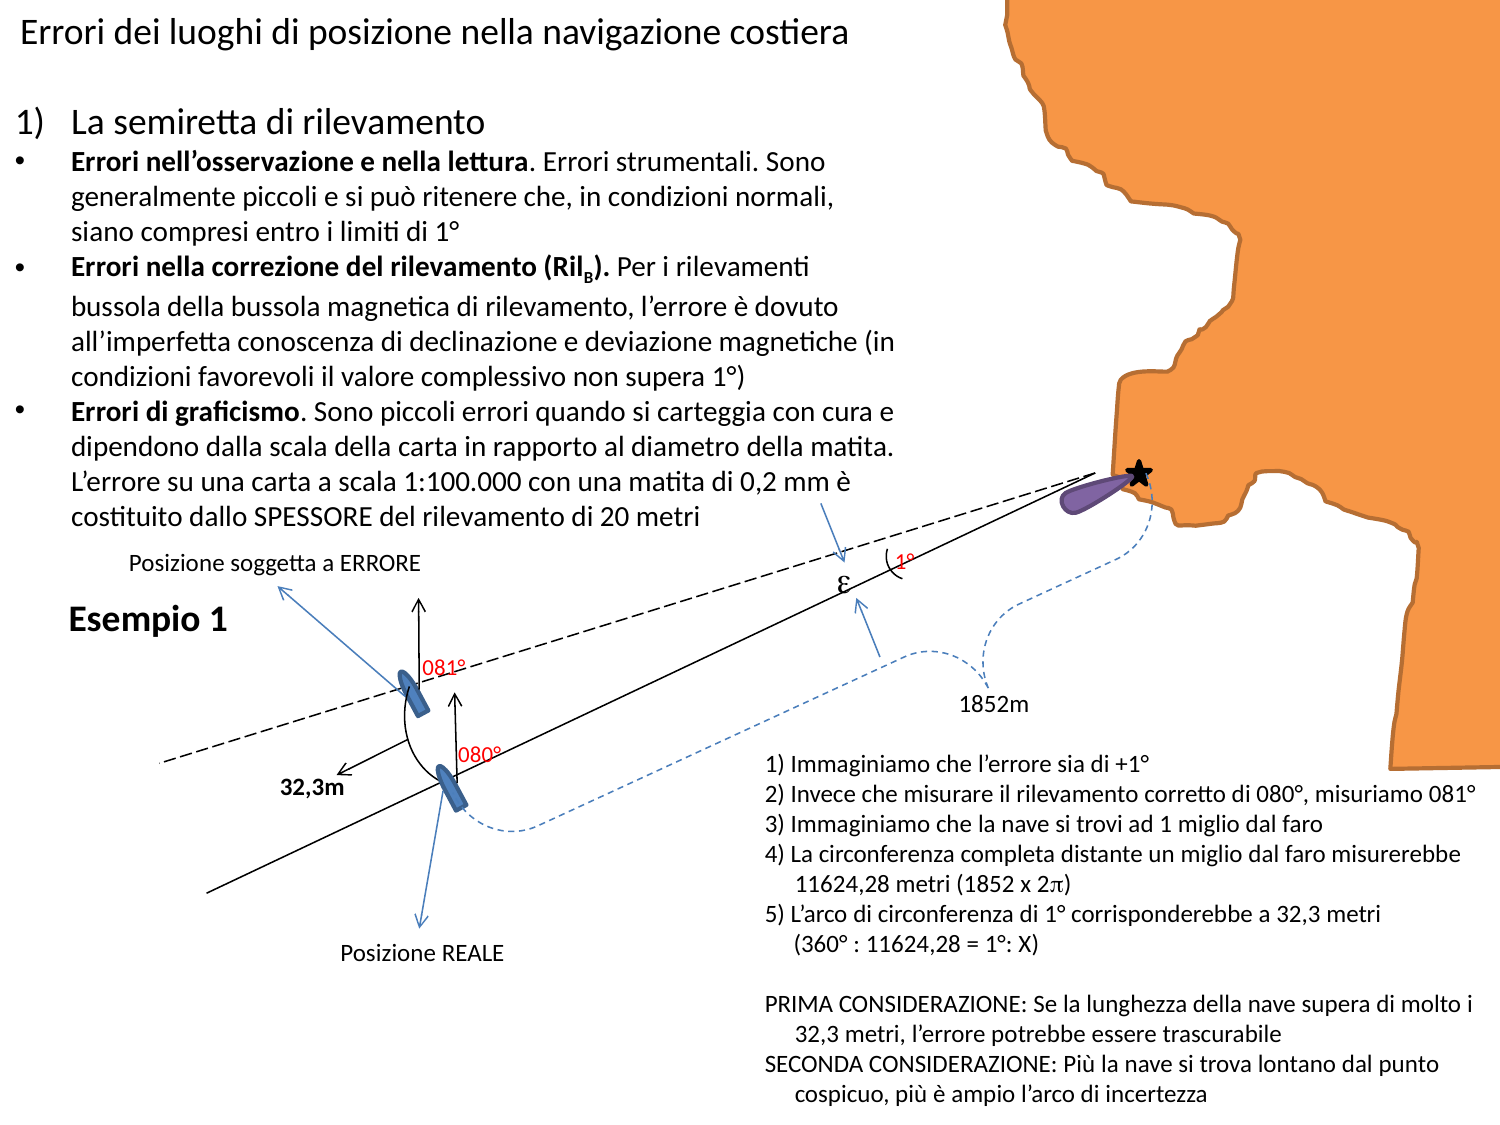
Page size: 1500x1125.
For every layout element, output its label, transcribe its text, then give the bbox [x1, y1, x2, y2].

text_box La semiretta di rilevamento Errori nell’osservazione e nella lettura. Errori strumentali. Sono generalmente piccoli e si può ritenere che, in condizioni normali, siano compresi entro i limiti di 1° Errori nella correzione del rilevamento (RilB). Per i rilevamenti bussola della bussola magnetica di rilevamento, l’errore è dovuto all’imperfetta conoscenza di declinazione e deviazione magnetiche (in condizioni favorevoli il valore complessivo non supera 1°) Errori di graficismo. Sono piccoli errori quando si carteggia con cura e dipendono dalla scala della carta in rapporto al diametro della matita. L’errore su una carta a scala 1:100.000 con una matita di 0,2 mm è costituito dallo SPESSORE del rilevamento di 20 metri [0, 90, 916, 540]
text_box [277, 585, 407, 696]
text_box Errori dei luoghi di posizione nella navigazione costiera [5, 0, 874, 60]
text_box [820, 503, 845, 563]
text_box [1125, 459, 1153, 477]
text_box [159, 475, 1133, 764]
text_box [418, 789, 446, 929]
text_box Posizione REALE [325, 928, 520, 974]
text_box Posizione soggetta a ERRORE [114, 538, 154, 584]
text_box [336, 739, 408, 776]
text_box [1137, 472, 1153, 541]
text_box [1003, 0, 1500, 770]
text_box Esempio 1 [53, 586, 154, 646]
text_box 1) Immaginiamo che l’errore sia di +1° 2) Invece che misurare il rilevamento corretto di 080°, misuriamo 081° 3) Immaginiamo che la nave si trovi ad 1 miglio dal faro 4) La circonferenza completa distante un miglio dal faro misurerebbe 11624,28 metri (1852 x 2p) 5) L’arco di circonferenza di 1° corrisponderebbe a 32,3 metri (360° : 11624,28 = 1°: X) PRIMA CONSIDERAZIONE: Se la lunghezza della nave supera di molto i 32,3 metri, l’errore potrebbe essere trascurabile SECONDA CONSIDERAZIONE: Più la nave si trova lontano dal punto cospicuo, più è ampio l’arco di incertezza [750, 740, 1495, 1115]
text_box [855, 597, 881, 658]
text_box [206, 769, 1133, 894]
